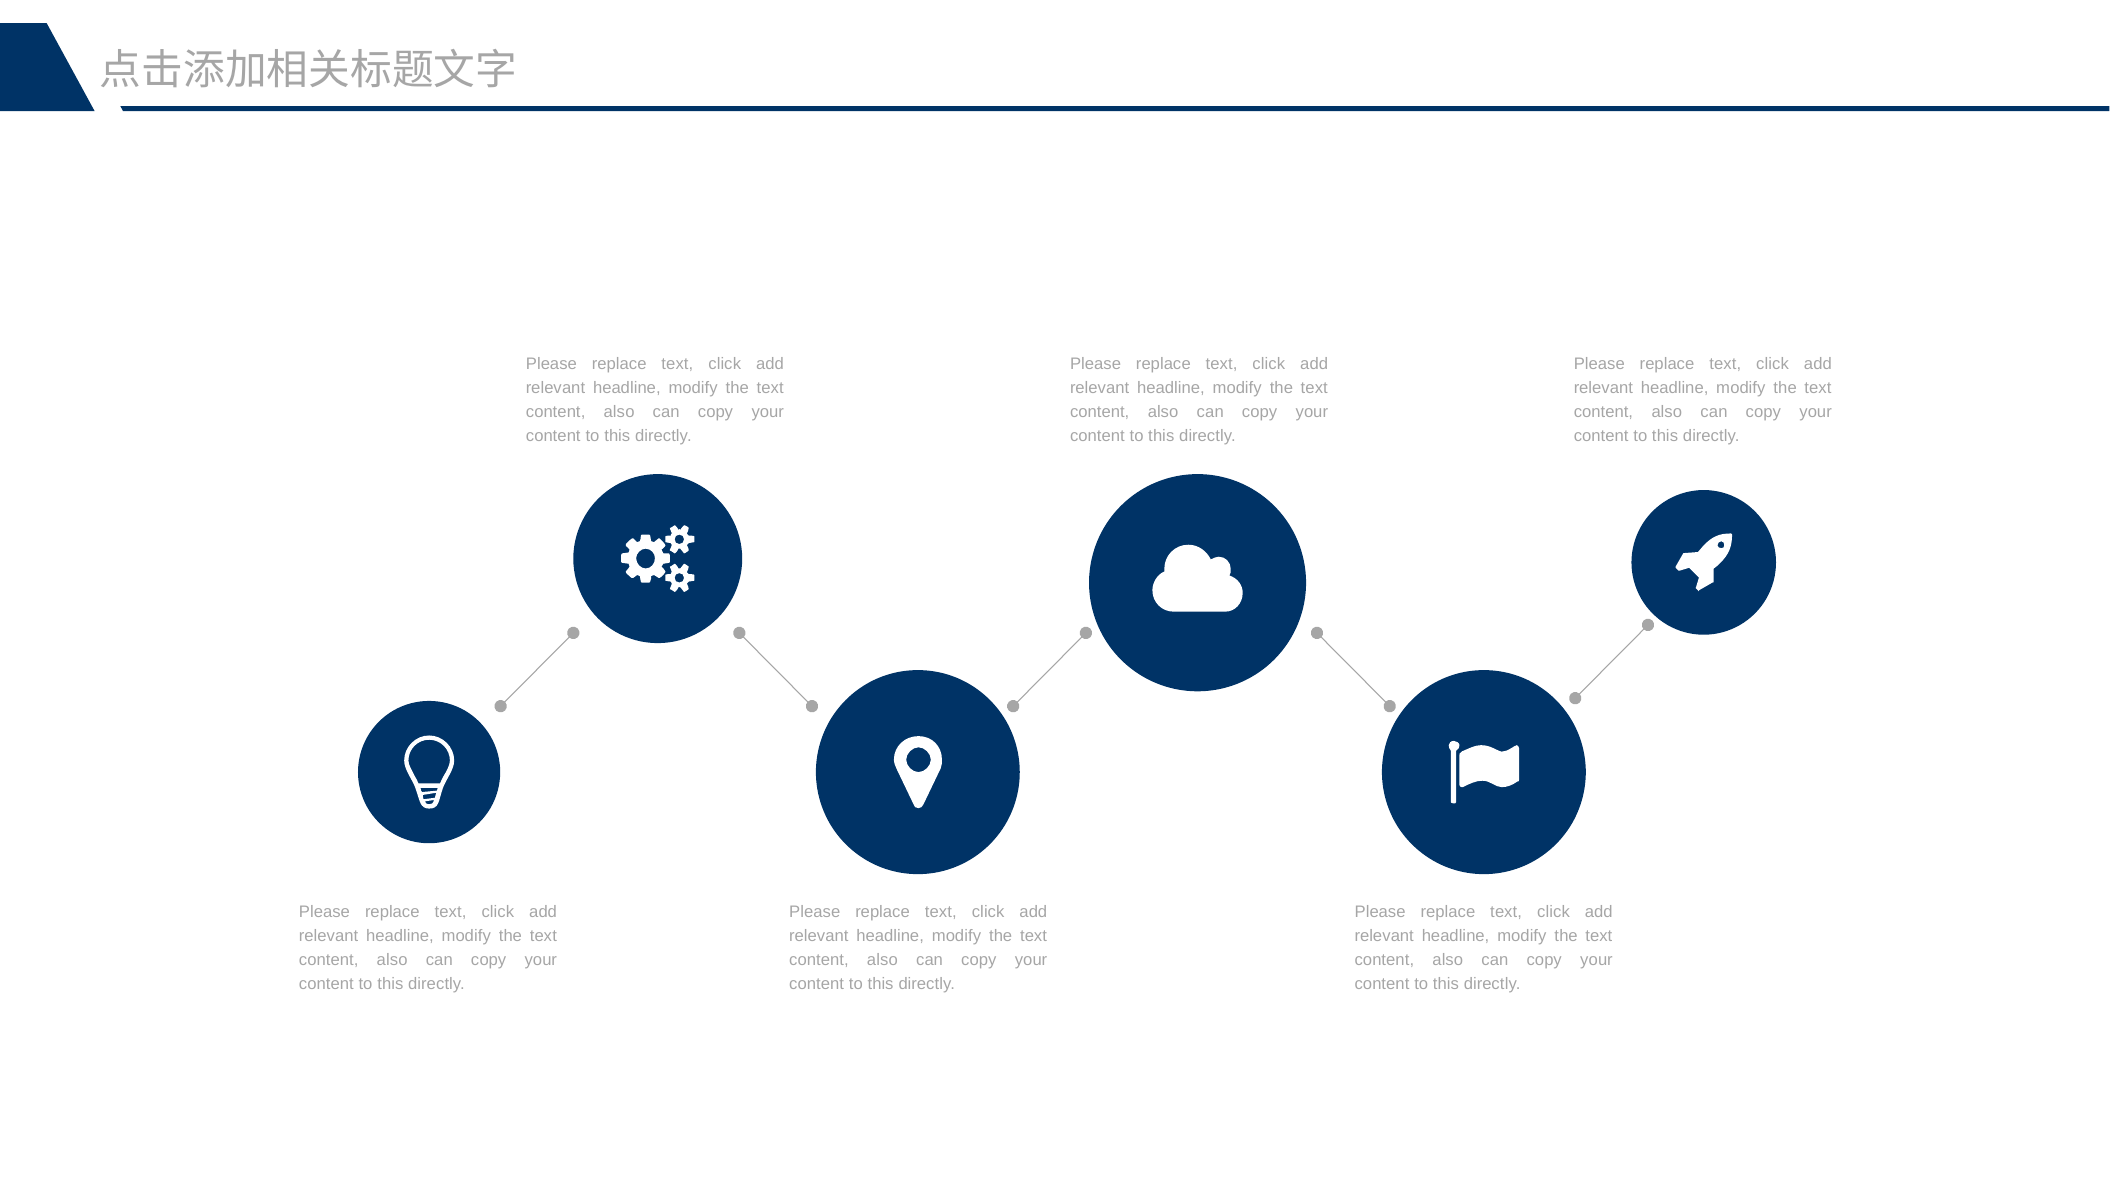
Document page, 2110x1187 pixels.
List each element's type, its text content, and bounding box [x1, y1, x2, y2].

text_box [500, 633, 574, 706]
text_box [1316, 633, 1391, 706]
text_box Please replace text, click add relevant headline, modify the text content, also can copy your content to this directly. [789, 896, 1048, 993]
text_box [1574, 625, 1649, 698]
text_box Please replace text, click add relevant headline, modify the text content, also can copy your content to this directly. [525, 348, 785, 445]
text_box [1631, 490, 1776, 635]
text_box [1012, 633, 1087, 706]
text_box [357, 700, 501, 844]
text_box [1089, 474, 1307, 692]
text_box Please replace text, click add relevant headline, modify the text content, also can copy your content to this directly. [1354, 896, 1614, 993]
text_box Please replace text, click add relevant headline, modify the text content, also can copy your content to this directly. [298, 896, 558, 993]
text_box [118, 104, 2110, 113]
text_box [1381, 670, 1586, 875]
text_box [573, 474, 743, 644]
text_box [815, 670, 1020, 875]
text_box Please replace text, click add relevant headline, modify the text content, also can copy your content to this directly. [1573, 348, 1833, 445]
text_box Please replace text, click add relevant headline, modify the text content, also can copy your content to this directly. [1069, 348, 1329, 445]
text_box 点击添加相关标题文字 [99, 42, 603, 93]
text_box [0, 22, 97, 113]
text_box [738, 633, 813, 706]
